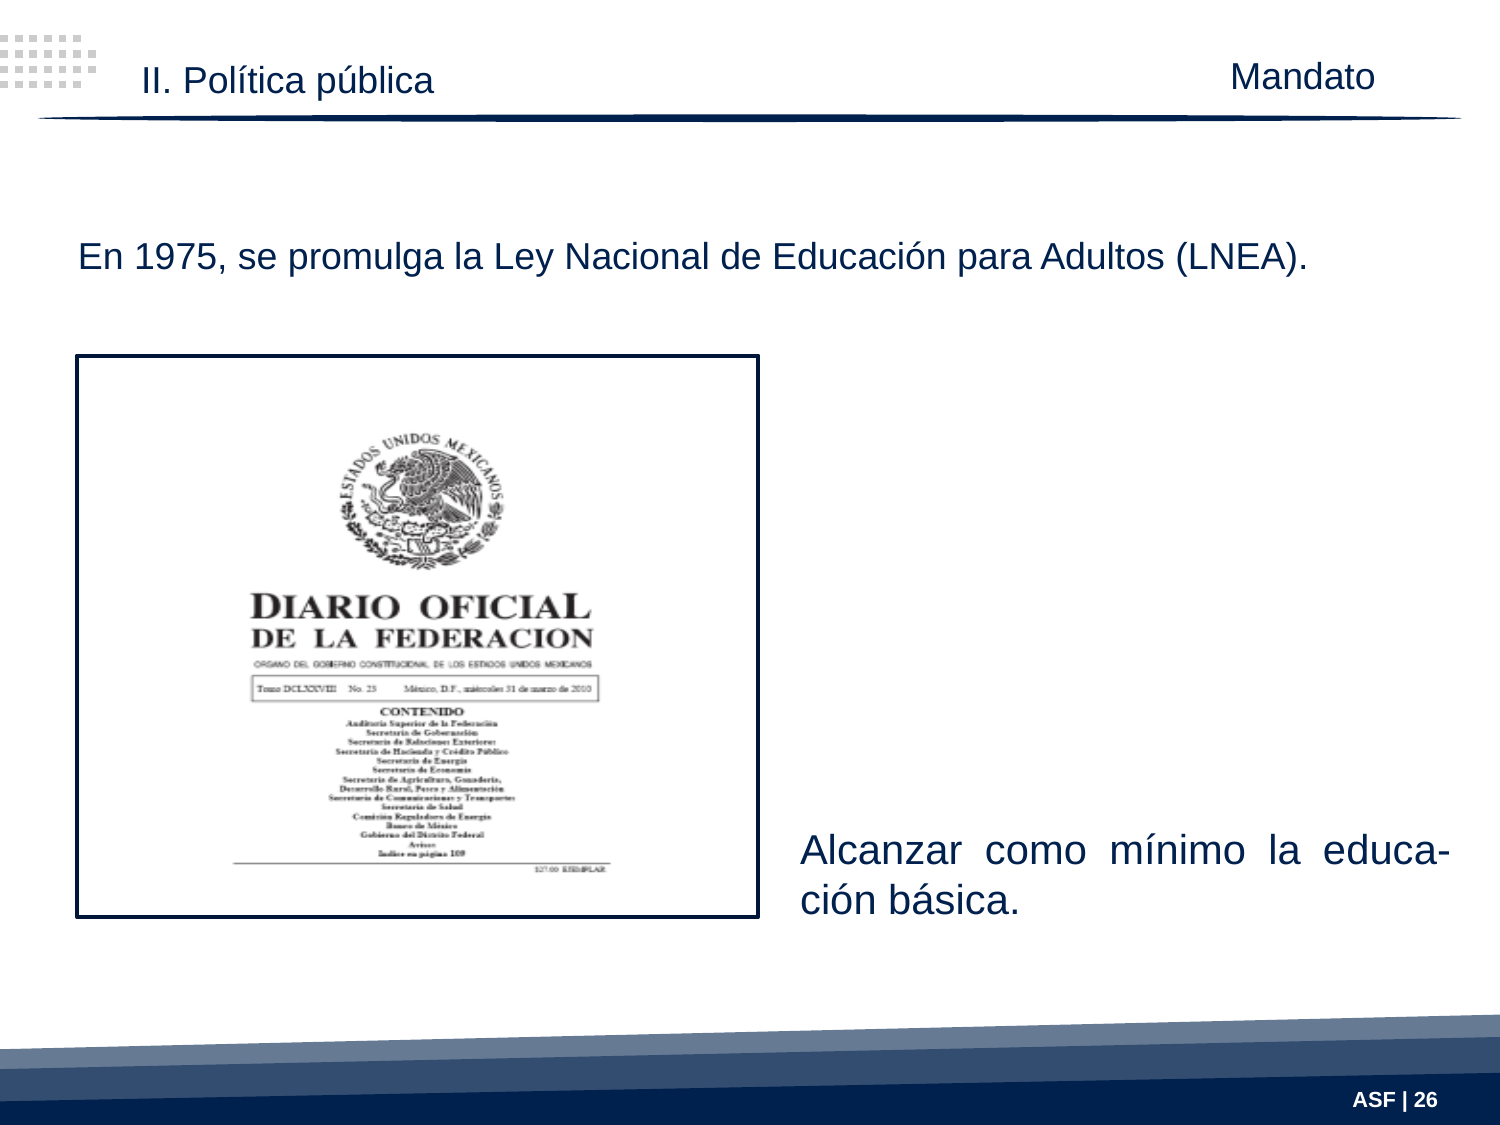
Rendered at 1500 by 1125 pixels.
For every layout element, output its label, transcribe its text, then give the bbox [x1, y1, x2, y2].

text_box Alcanzar como mínimo la educa-ción básica. [785, 815, 1467, 931]
picture [166, 365, 684, 910]
text_box Mandato [1129, 26, 1467, 105]
text_box [38, 114, 1462, 123]
text_box [75, 354, 760, 919]
text_box En 1975, se promulga la Ley Nacional de Educación para Adultos (LNEA). [63, 224, 1450, 285]
slide_number ASF | 26 [1337, 1078, 1489, 1125]
text_box II. Política pública [126, 30, 450, 109]
